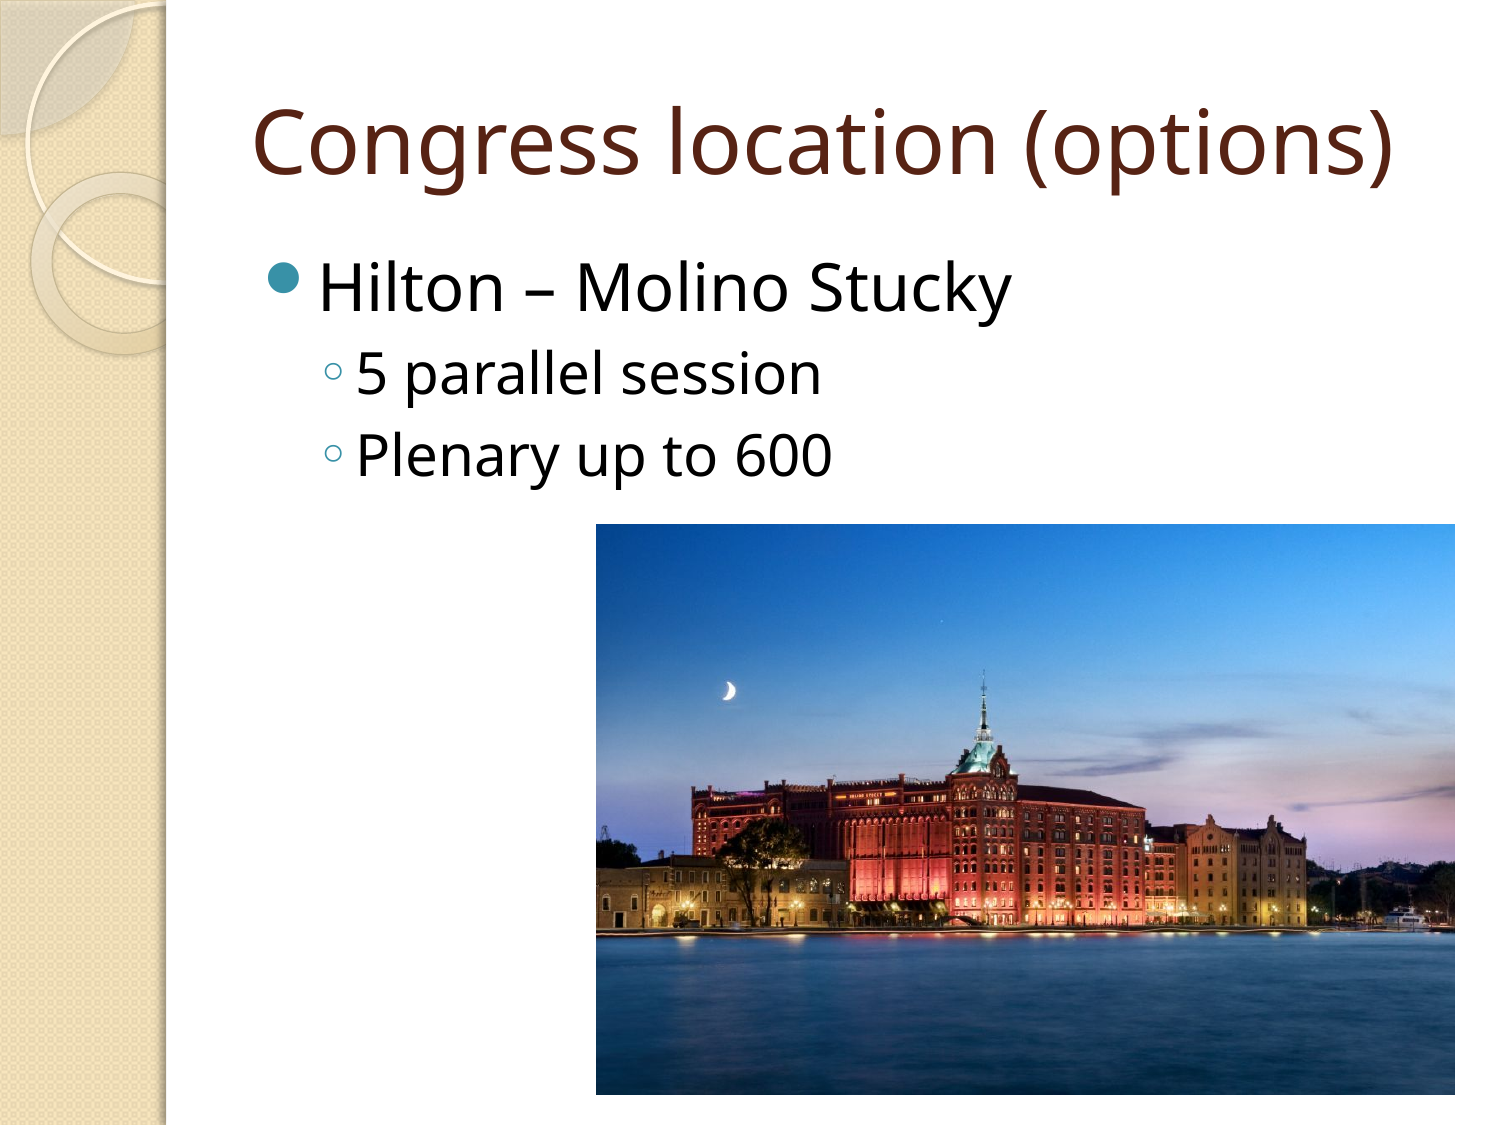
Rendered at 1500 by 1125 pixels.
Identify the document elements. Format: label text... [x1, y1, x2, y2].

list Hilton – Molino Stucky 5 parallel session Plenary up to 600 [235, 237, 1466, 1025]
title Congress location (options) [235, 45, 1466, 233]
picture [595, 524, 1455, 1095]
